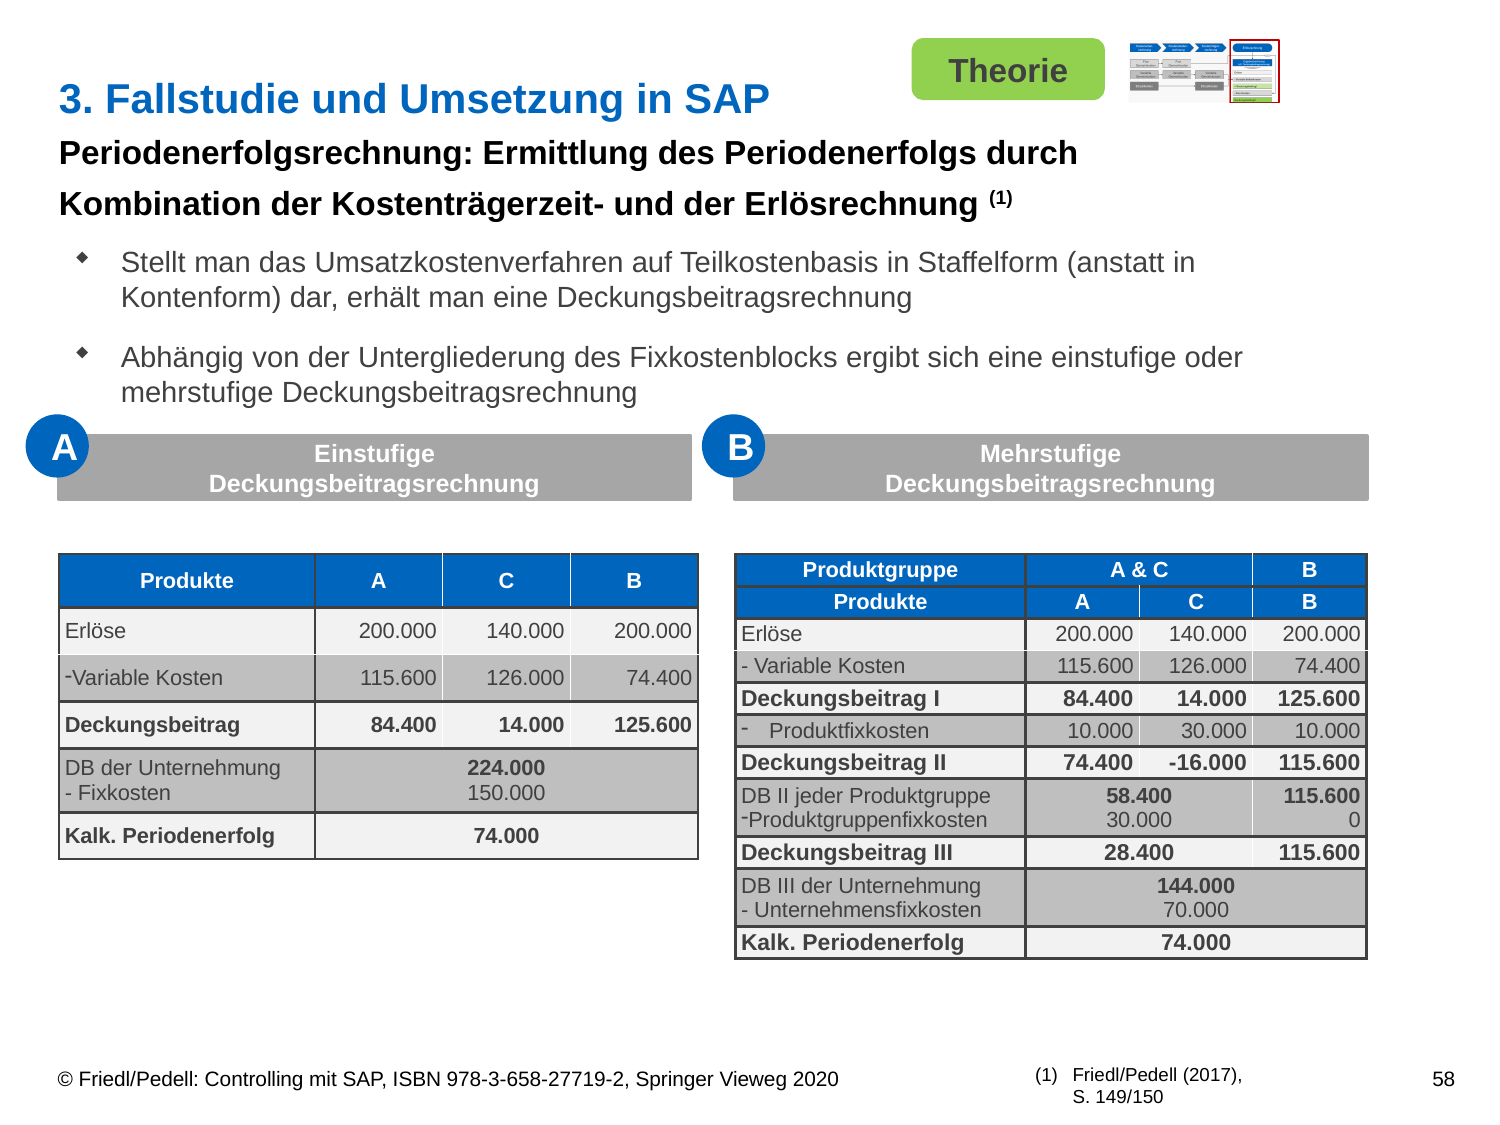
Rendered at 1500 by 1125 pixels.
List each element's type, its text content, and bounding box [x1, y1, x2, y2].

table_cell 58.400 30.000 [1027, 780, 1252, 835]
table_cell 125.600 [1253, 684, 1365, 713]
table_cell DB II jeder Produktgruppe Produktgruppenfixkosten [737, 780, 1024, 835]
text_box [1128, 39, 1280, 104]
table_cell Erlöse [60, 609, 314, 654]
text_box Einstufige Deckungsbeitragsrechnung [57, 434, 692, 501]
table_cell 10.000 [1027, 716, 1139, 745]
table_cell 115.600 [1253, 838, 1365, 867]
table_header A & C [1027, 555, 1252, 585]
table_cell 74.400 [1027, 748, 1139, 777]
table_cell 115.600 [1027, 651, 1139, 681]
table_cell 200.000 [1027, 620, 1139, 650]
title 3. Fallstudie und Umsetzung in SAP [58, 58, 1278, 119]
table_cell 84.400 [1027, 684, 1139, 713]
table_header C [443, 555, 570, 606]
table_cell - Variable Kosten [737, 651, 1024, 681]
text_box Mehrstufige Deckungsbeitragsrechnung [733, 434, 1369, 501]
table_cell Produkte [737, 588, 1024, 617]
text_box Friedl/Pedell (2017), S. 149/150 [1020, 1054, 1278, 1115]
table_cell 200.000 [1253, 620, 1365, 650]
table_cell 14.000 [443, 703, 570, 747]
footer © Friedl/Pedell: Controlling mit SAP, ISBN 978-3-658-27719-2, Springer Vieweg 2020 [42, 1058, 1235, 1113]
table_cell Erlöse [737, 620, 1024, 650]
list Periodenerfolgsrechnung: Ermittlung des Periodenerfolgs durch Kombination der Kostenträgerzeit- und der Erlösrechnung (1) [58, 121, 1278, 171]
table_header Produkte [60, 555, 314, 606]
table_cell 10.000 [1253, 716, 1365, 745]
table_cell Deckungsbeitrag II [737, 748, 1024, 777]
table_cell Deckungsbeitrag III [737, 838, 1024, 867]
table_cell Kalk. Periodenerfolg [60, 814, 314, 858]
table_cell Variable Kosten [60, 655, 314, 700]
table_cell 74.000 [1027, 928, 1365, 957]
table_cell 126.000 [443, 655, 570, 700]
table_cell 200.000 [571, 609, 697, 654]
table_cell 74.400 [571, 655, 697, 700]
table_cell DB der Unternehmung - Fixkosten [60, 750, 314, 811]
table_cell 125.600 [571, 703, 697, 747]
table_cell 144.000 70.000 [1027, 870, 1365, 925]
table_cell 200.000 [316, 609, 442, 654]
text_box B [701, 414, 766, 478]
table_cell 140.000 [1140, 620, 1252, 650]
table_cell 140.000 [443, 609, 570, 654]
text_box A [25, 414, 89, 478]
table_cell 30.000 [1140, 716, 1252, 745]
table_cell 115.600 [316, 655, 442, 700]
table_header A [316, 555, 442, 606]
table_cell B [1253, 588, 1365, 617]
slide_number 58 [1262, 1058, 1470, 1119]
table_cell -16.000 [1140, 748, 1252, 777]
table_cell 74.400 [1253, 651, 1365, 681]
table_cell 28.400 [1027, 838, 1252, 867]
text_box Stellt man das Umsatzkostenverfahren auf Teilkostenbasis in Staffelform (anstatt in Kontenform) dar, erhält man eine Deckungsbeitragsrechnung Abhängig von der Untergliederung des Fixkostenblocks ergibt sich eine einstufige oder mehrstufige Deckungsbeitragsrechnung [58, 236, 1347, 381]
table_cell 126.000 [1140, 651, 1252, 681]
table_cell C [1140, 588, 1252, 617]
table_cell Produktfixkosten [737, 716, 1024, 745]
table_header B [1253, 555, 1365, 585]
table_cell Kalk. Periodenerfolg [737, 928, 1024, 957]
table_cell DB III der Unternehmung - Unternehmensfixkosten [737, 870, 1024, 925]
table_cell 115.600 [1253, 748, 1365, 777]
table_cell 14.000 [1140, 684, 1252, 713]
table_header Produktgruppe [737, 555, 1024, 585]
table_cell Deckungsbeitrag I [737, 684, 1024, 713]
table_cell Deckungsbeitrag [60, 703, 314, 747]
table_cell 115.600 0 [1253, 780, 1365, 835]
text_box Theorie [911, 38, 1105, 101]
table_cell 74.000 [316, 814, 697, 858]
table_cell 224.000 150.000 [316, 750, 697, 811]
table_cell A [1027, 588, 1139, 617]
table_cell 84.400 [316, 703, 442, 747]
table_header B [571, 555, 697, 606]
